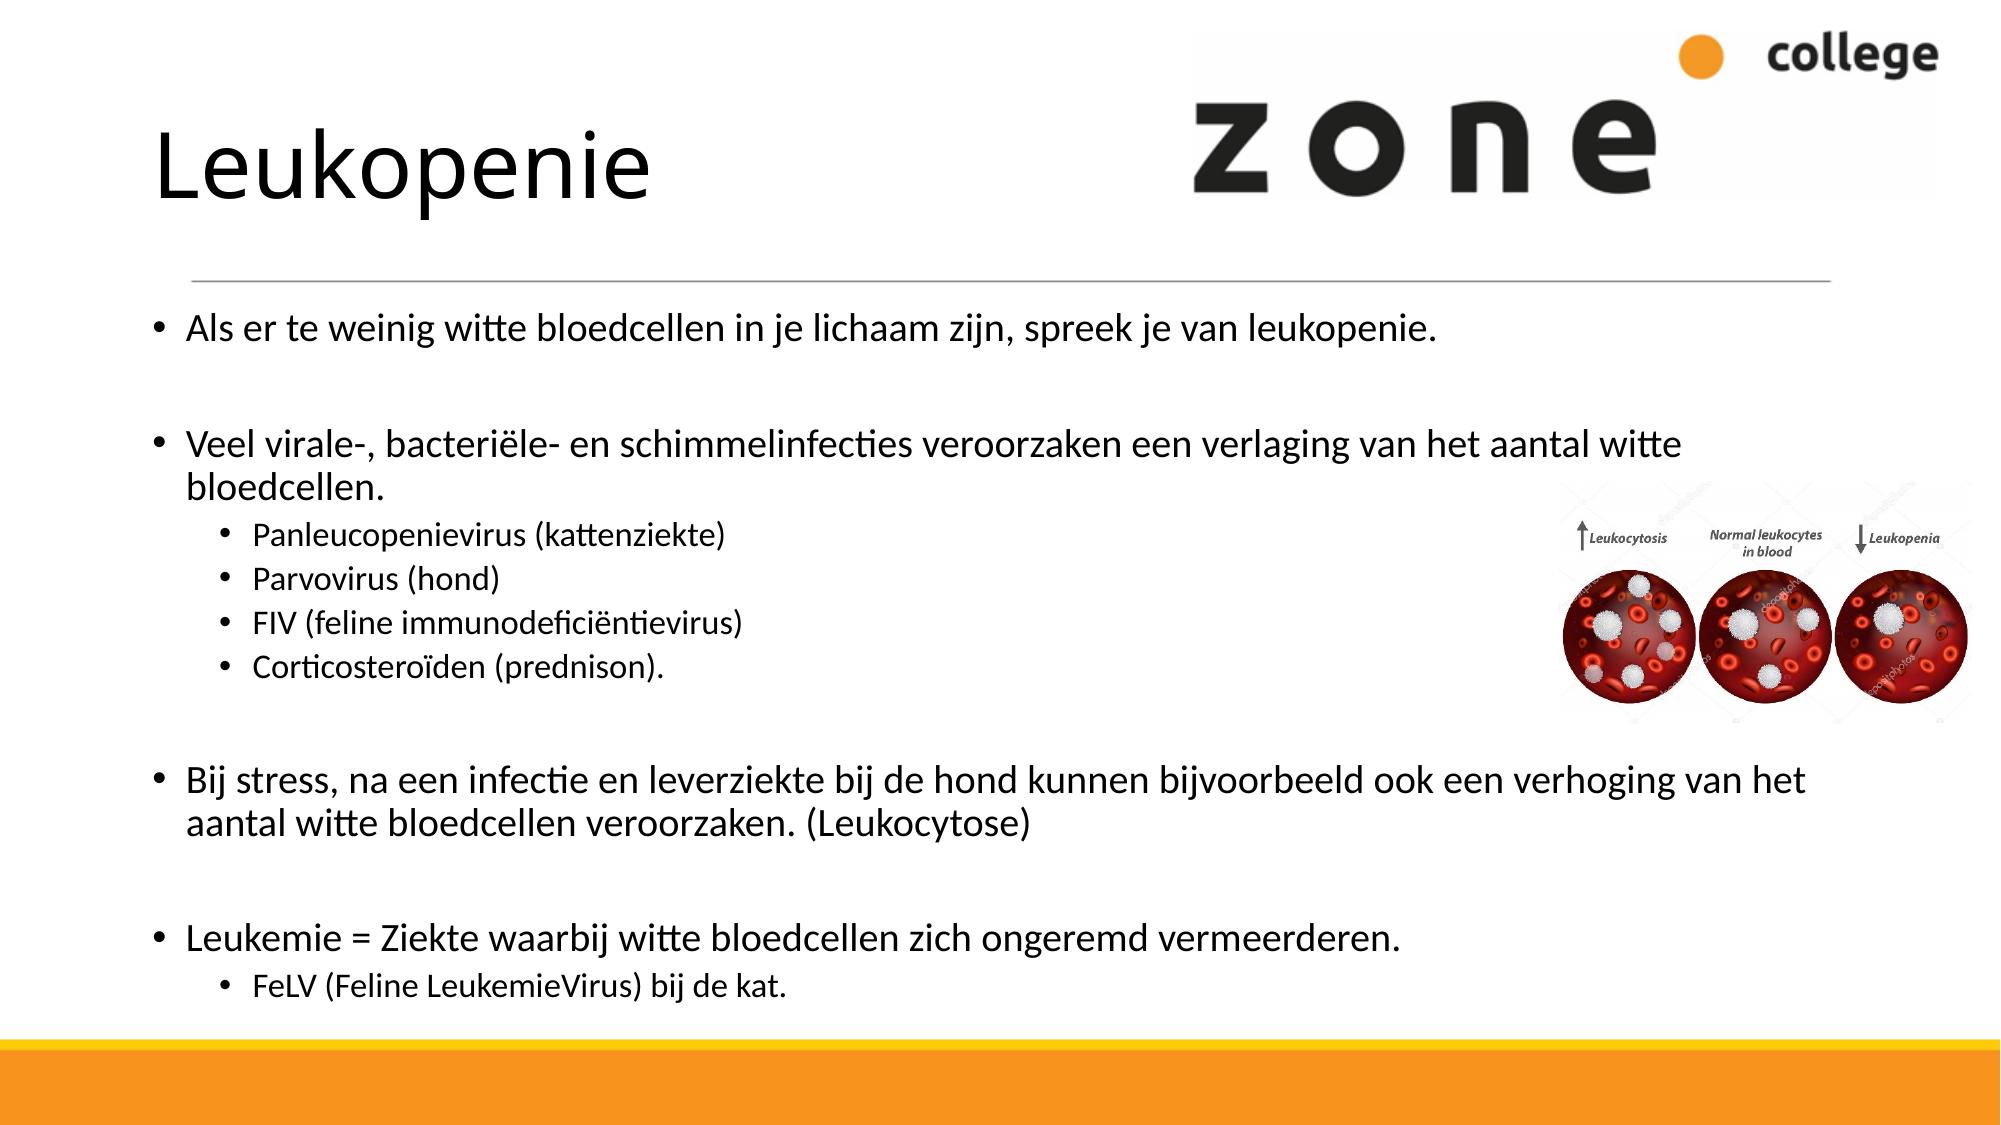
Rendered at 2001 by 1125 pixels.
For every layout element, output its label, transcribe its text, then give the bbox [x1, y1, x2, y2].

title Leukopenie [137, 59, 1863, 278]
list Als er te weinig witte bloedcellen in je lichaam zijn, spreek je van leukopenie. Veel virale-, bacteriële- en schimmelinfecties veroorzaken een verlaging van het aantal witte bloedcellen. Panleucopenievirus (kattenziekte) Parvovirus (hond) FIV (feline immunodeficiëntievirus) Corticosteroïden (prednison). Bij stress, na een infectie en leverziekte bij de hond kunnen bijvoorbeeld ook een verhoging van het aantal witte bloedcellen veroorzaken. (Leukocytose) Leukemie = Ziekte waarbij witte bloedcellen zich ongeremd vermeerderen. FeLV (Feline LeukemieVirus) bij de kat. [137, 299, 1863, 1014]
picture [0, 0, 2001, 1125]
